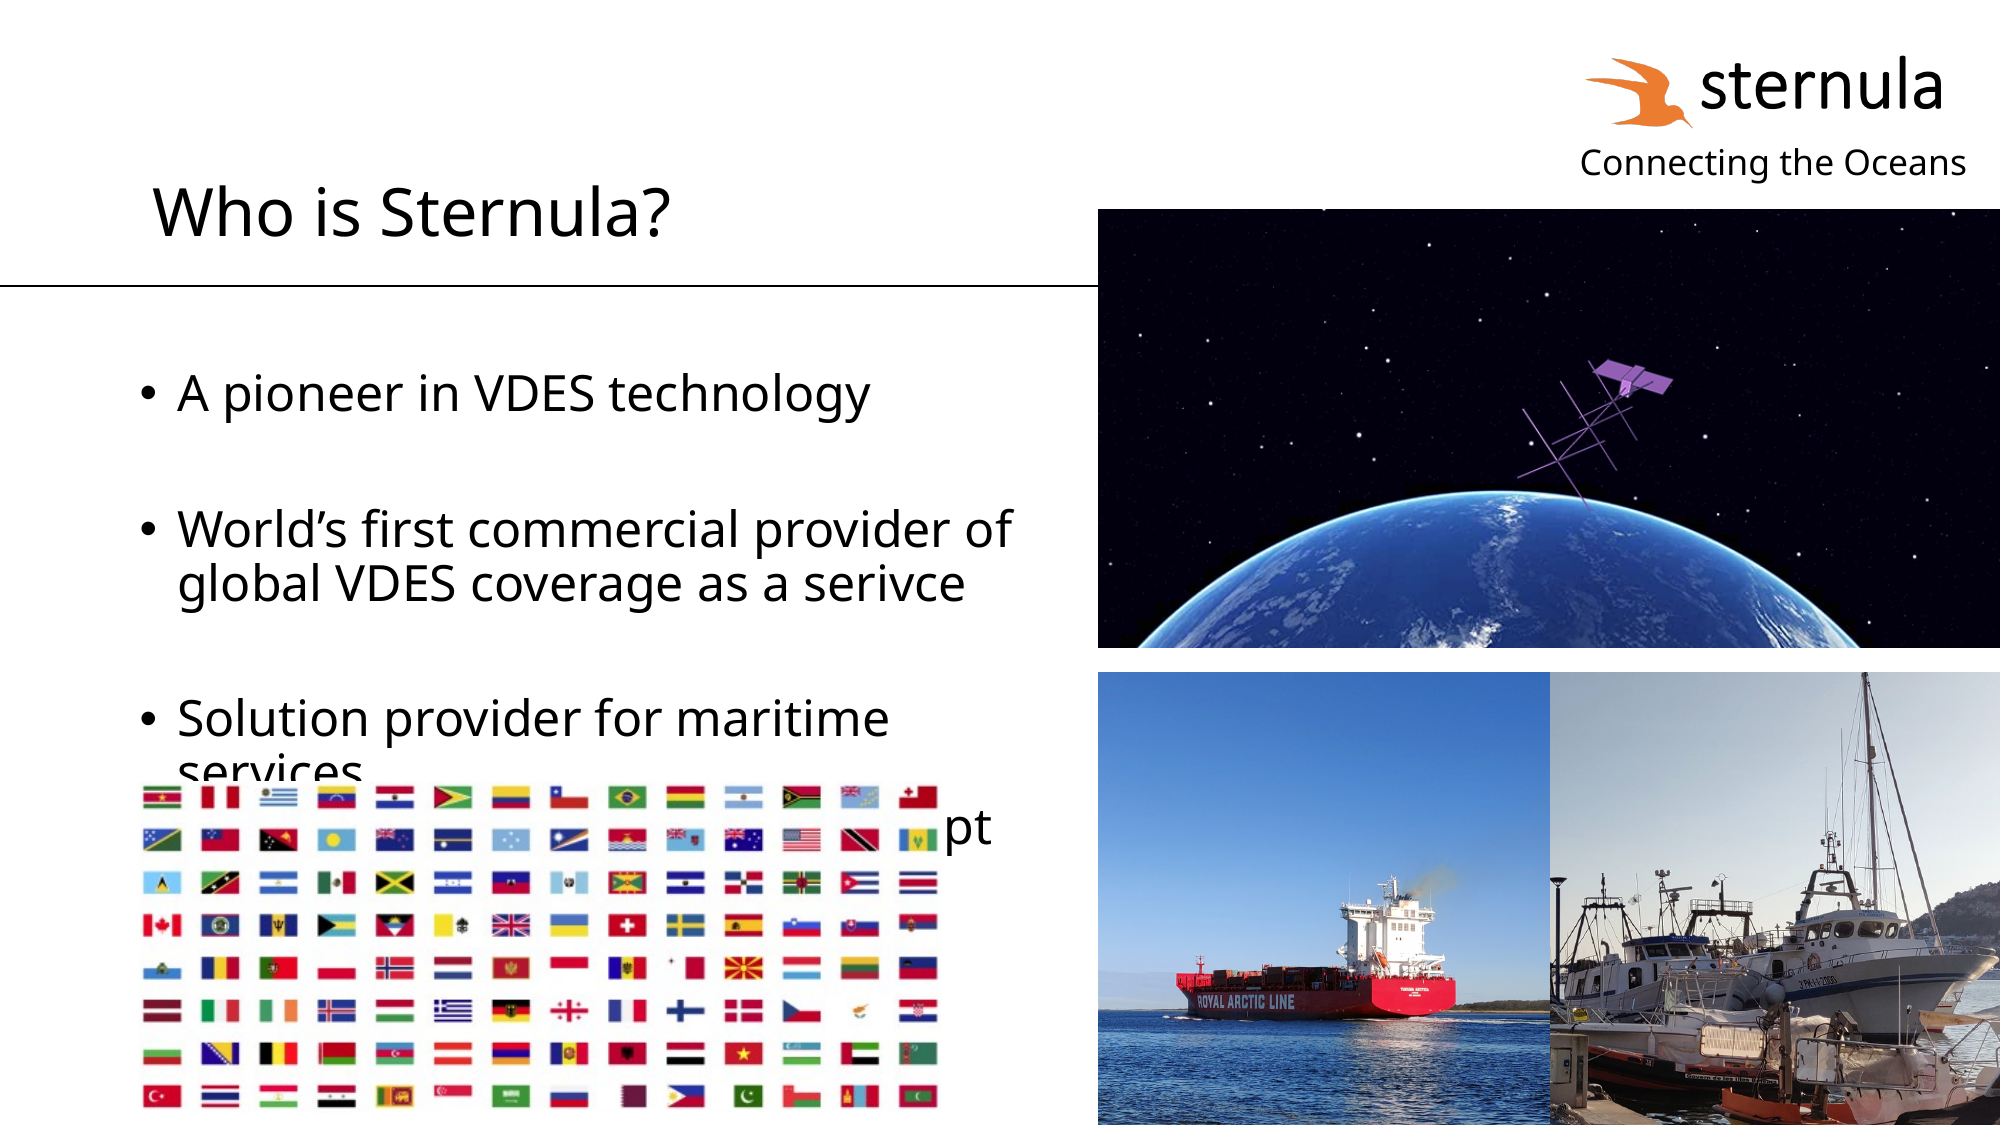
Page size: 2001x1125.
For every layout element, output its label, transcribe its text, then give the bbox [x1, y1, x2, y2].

picture [138, 781, 942, 1113]
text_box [1098, 209, 2000, 1125]
picture [1934, 158, 1944, 175]
picture [1893, 158, 1903, 164]
list A pioneer in VDES technology World’s first commercial provider of global VDES coverage as a serivce Solution provider for maritime services integrated with MCP/MMS concept [124, 360, 1039, 929]
picture [1913, 166, 1922, 173]
picture [1585, 13, 1992, 175]
title Who is Sternula? [137, 153, 1863, 278]
